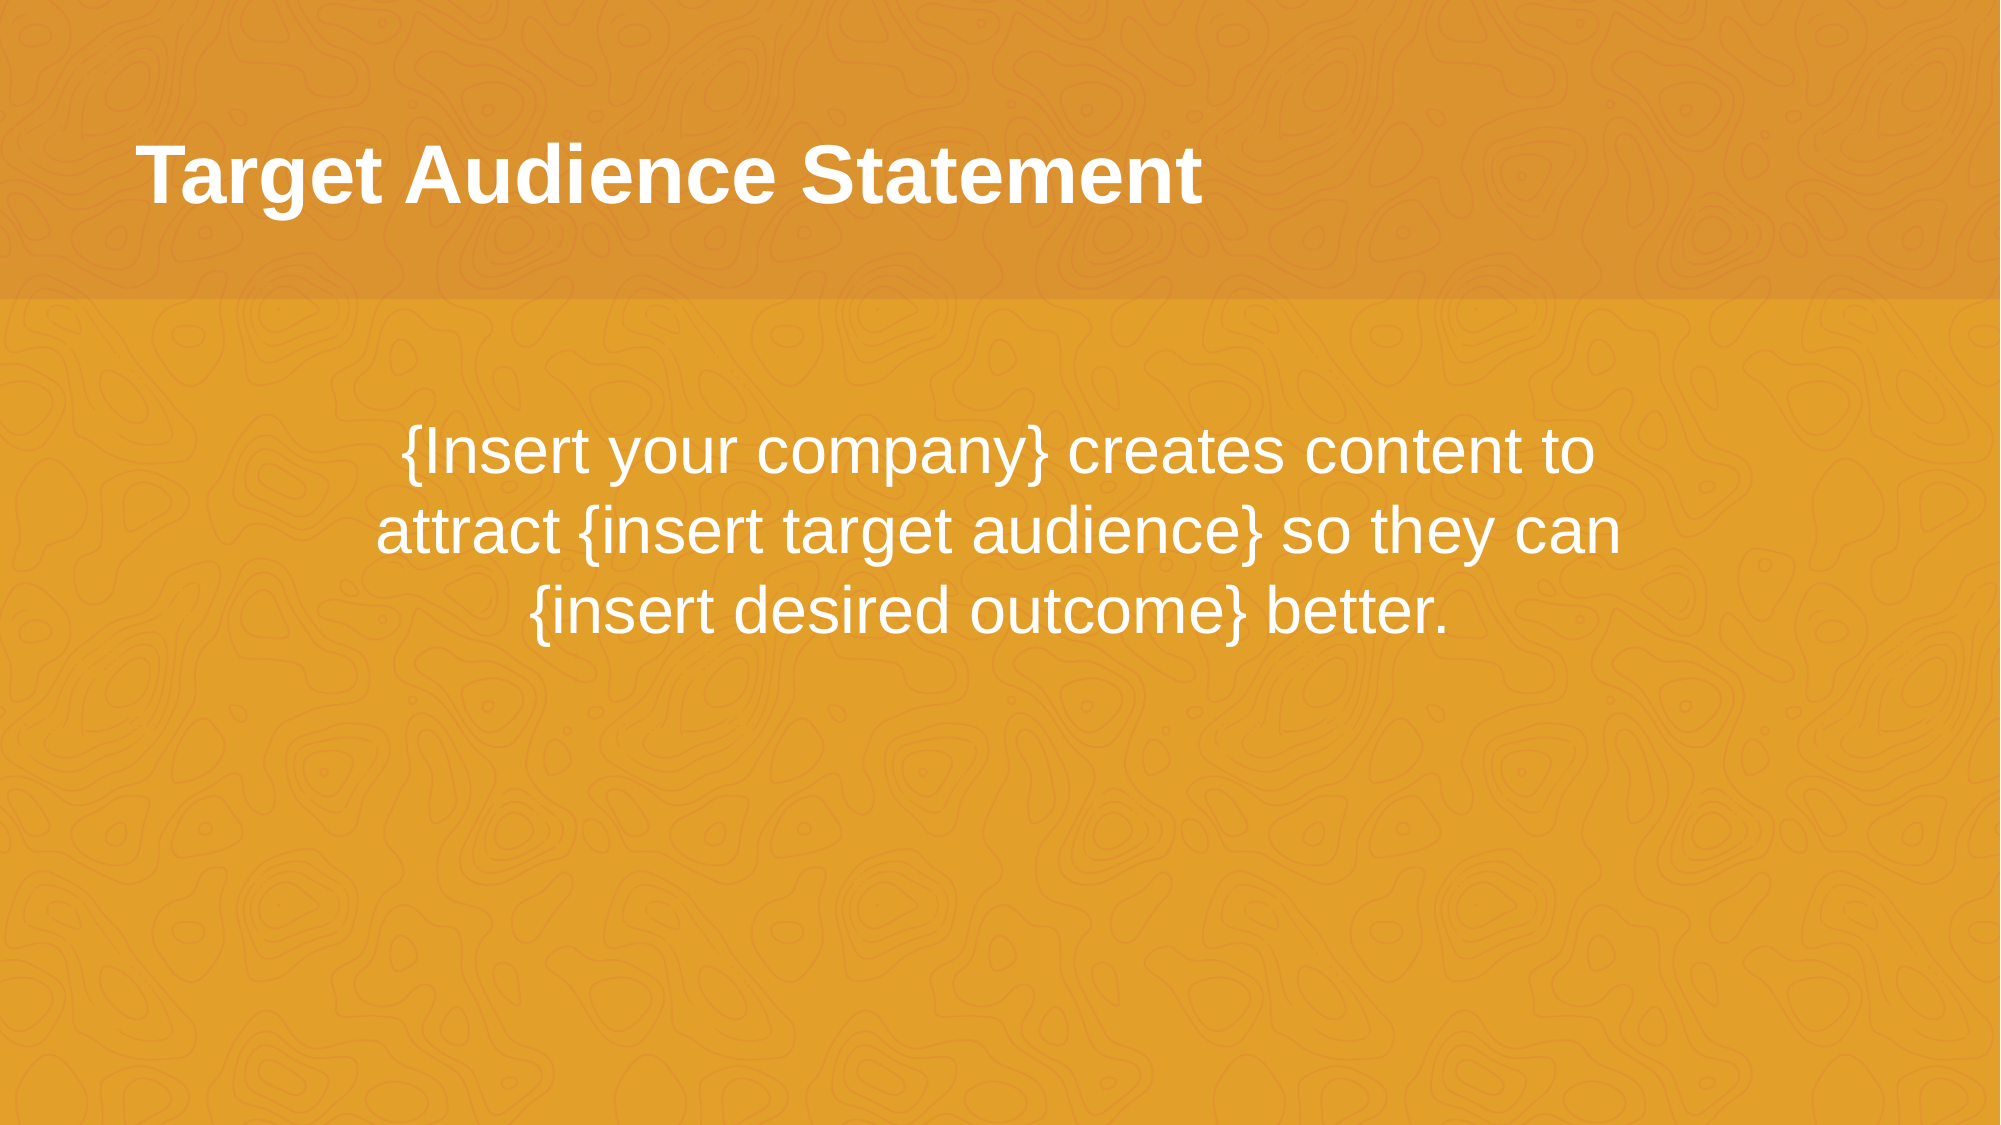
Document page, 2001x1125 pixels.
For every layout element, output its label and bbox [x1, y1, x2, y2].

text_box [0, 0, 2000, 1125]
